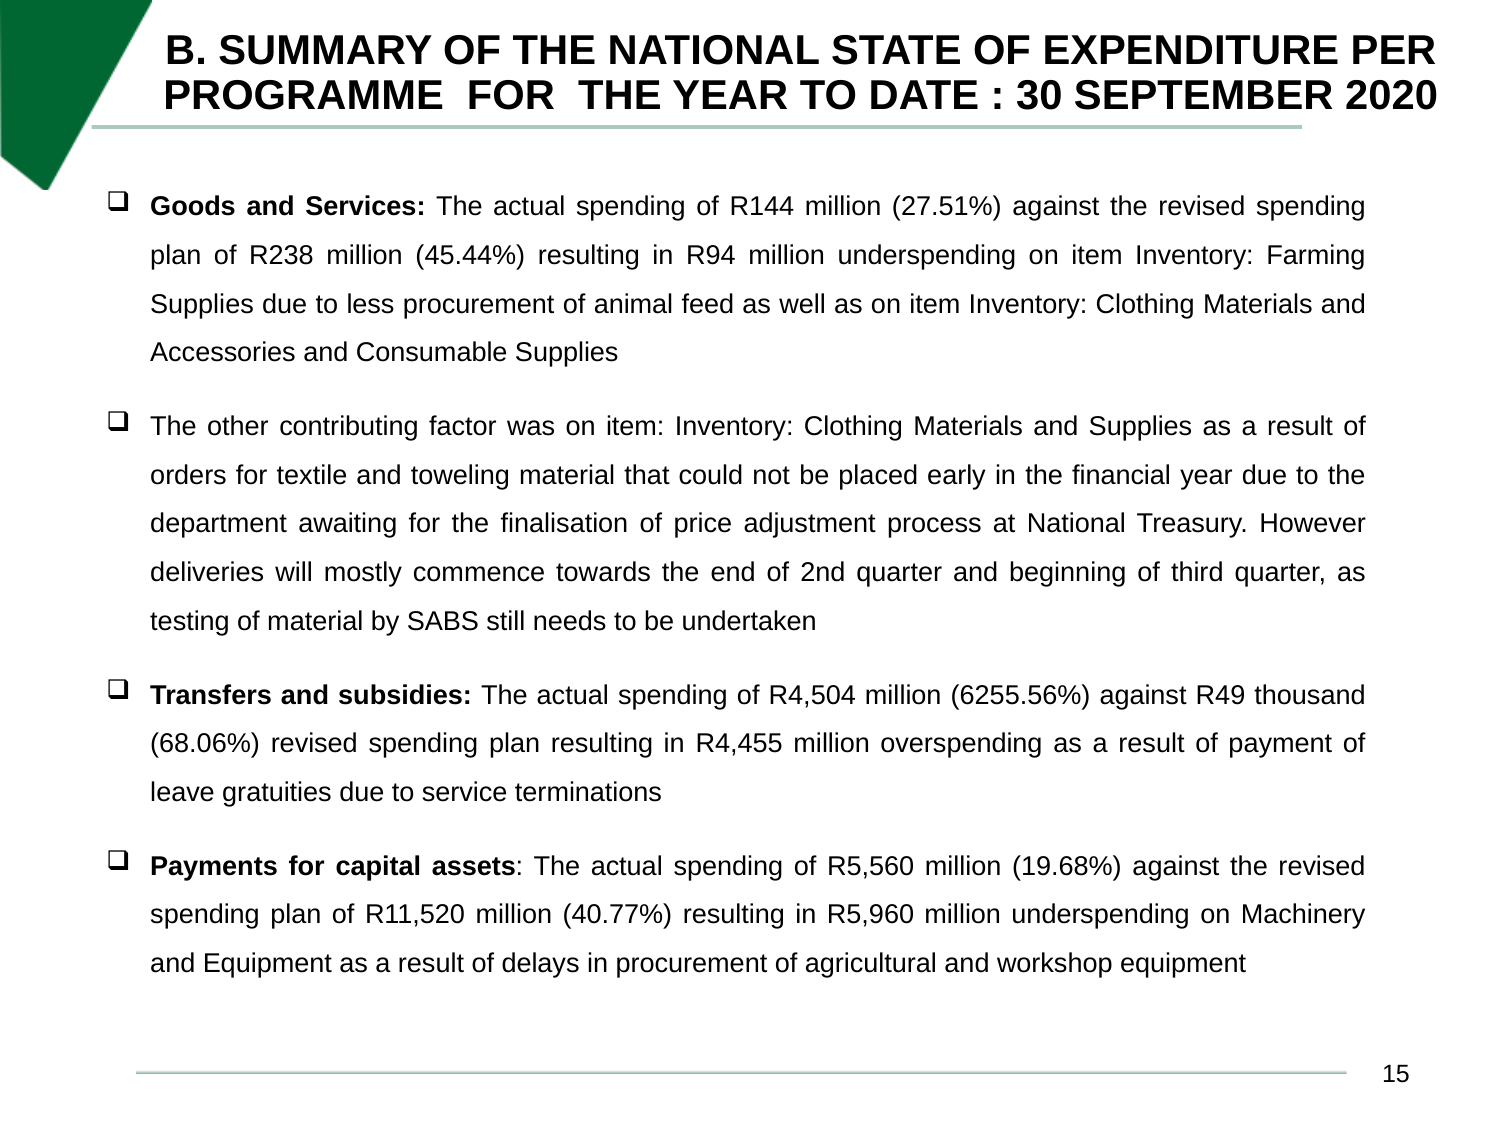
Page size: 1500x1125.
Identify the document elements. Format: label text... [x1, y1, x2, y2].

picture [0, 0, 1303, 190]
slide_number 15 [1074, 1042, 1425, 1103]
text_box B. SUMMARY OF THE NATIONAL STATE OF EXPENDITURE PER PROGRAMME FOR THE YEAR TO DATE : 30 SEPTEMBER 2020 [157, 28, 1487, 119]
picture [135, 1066, 1347, 1074]
text_box Goods and Services: The actual spending of R144 million (27.51%) against the revised spending plan of R238 million (45.44%) resulting in R94 million underspending on item Inventory: Farming Supplies due to less procurement of animal feed as well as on item Inventory: Clothing Materials and Accessories and Consumable Supplies The other contributing factor was on item: Inventory: Clothing Materials and Supplies as a result of orders for textile and toweling material that could not be placed early in the financial year due to the department awaiting for the finalisation of price adjustment process at National Treasury. However deliveries will mostly commence towards the end of 2nd quarter and beginning of third quarter, as testing of material by SABS still needs to be undertaken Transfers and subsidies: The actual spending of R4,504 million (6255.56%) against R49 thousand (68.06%) revised spending plan resulting in R4,455 million overspending as a result of payment of leave gratuities due to service terminations Payments for capital assets: The actual spending of R5,560 million (19.68%) against the revised spending plan of R11,520 million (40.77%) resulting in R5,960 million underspending on Machinery and Equipment as a result of delays in procurement of agricultural and workshop equipment [91, 164, 1380, 986]
